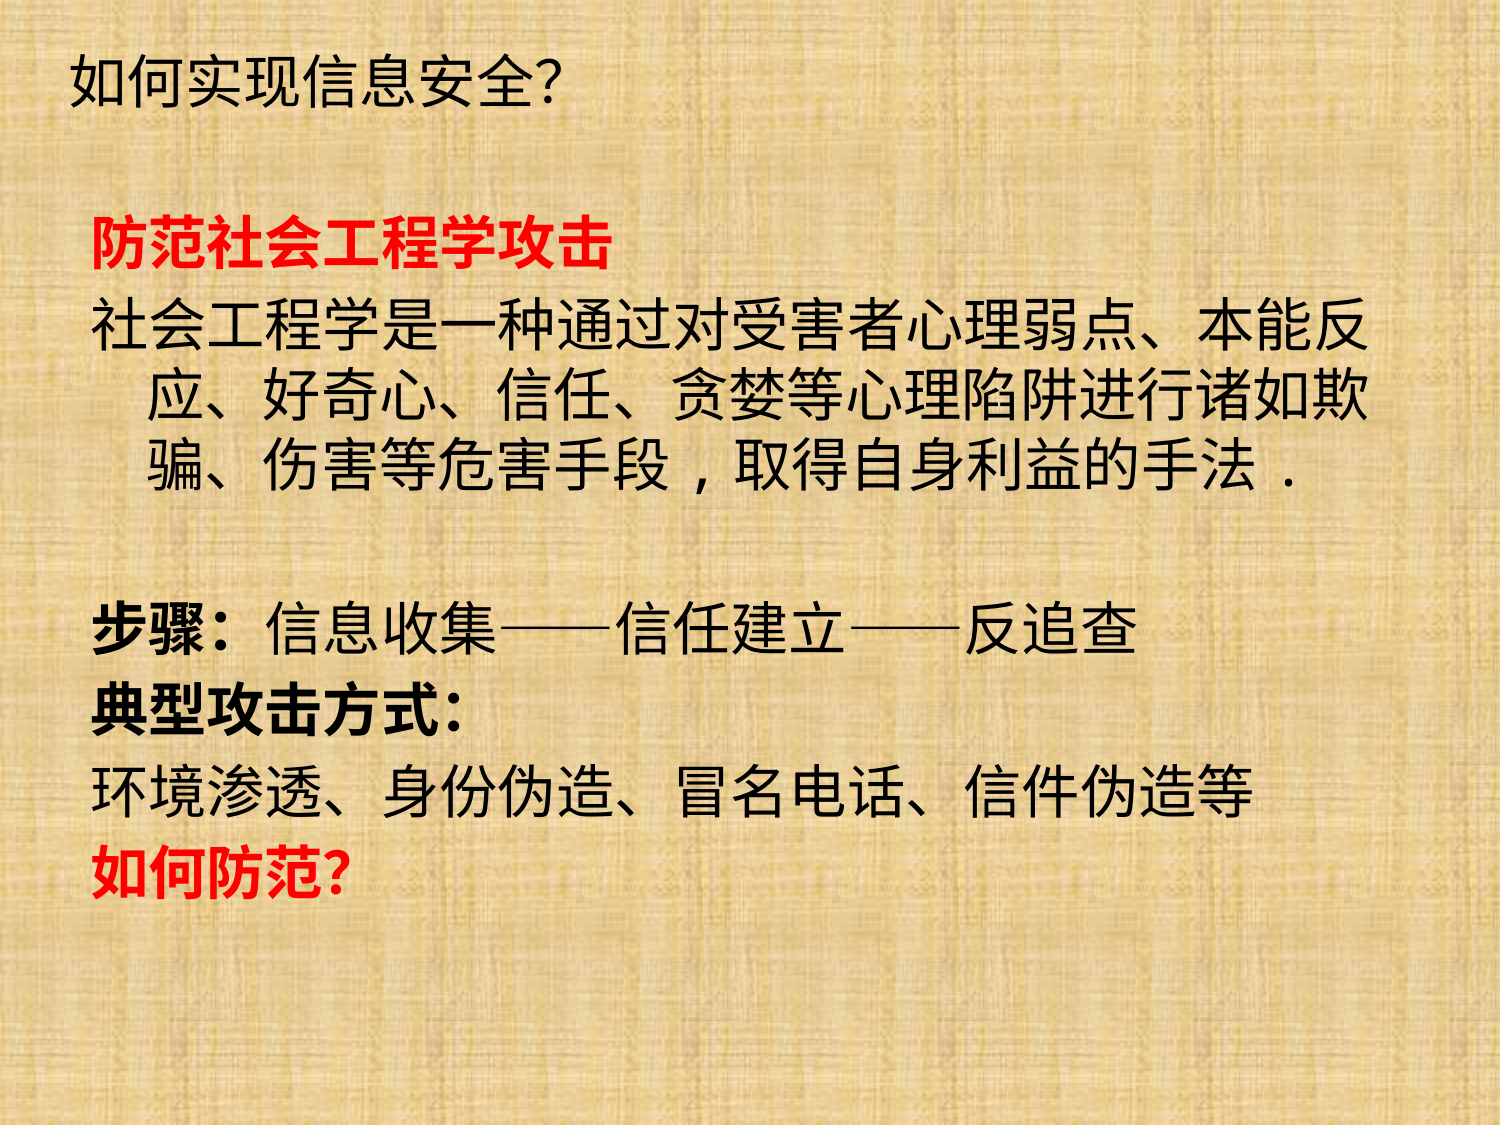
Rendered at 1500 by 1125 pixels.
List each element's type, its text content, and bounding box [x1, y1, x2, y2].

picture [0, 0, 1500, 1125]
title 如何实现信息安全？ [53, 27, 858, 134]
list 防范社会工程学攻击 社会工程学是一种通过对受害者心理弱点、本能反应、好奇心、信任、贪婪等心理陷阱进行诸如欺骗、伤害等危害手段,取得自身利益的手法. 步骤：信息收集——信任建立——反追查 典型攻击方式： 环境渗透、身份伪造、冒名电话、信件伪造等 如何防范？ [74, 198, 1442, 1006]
